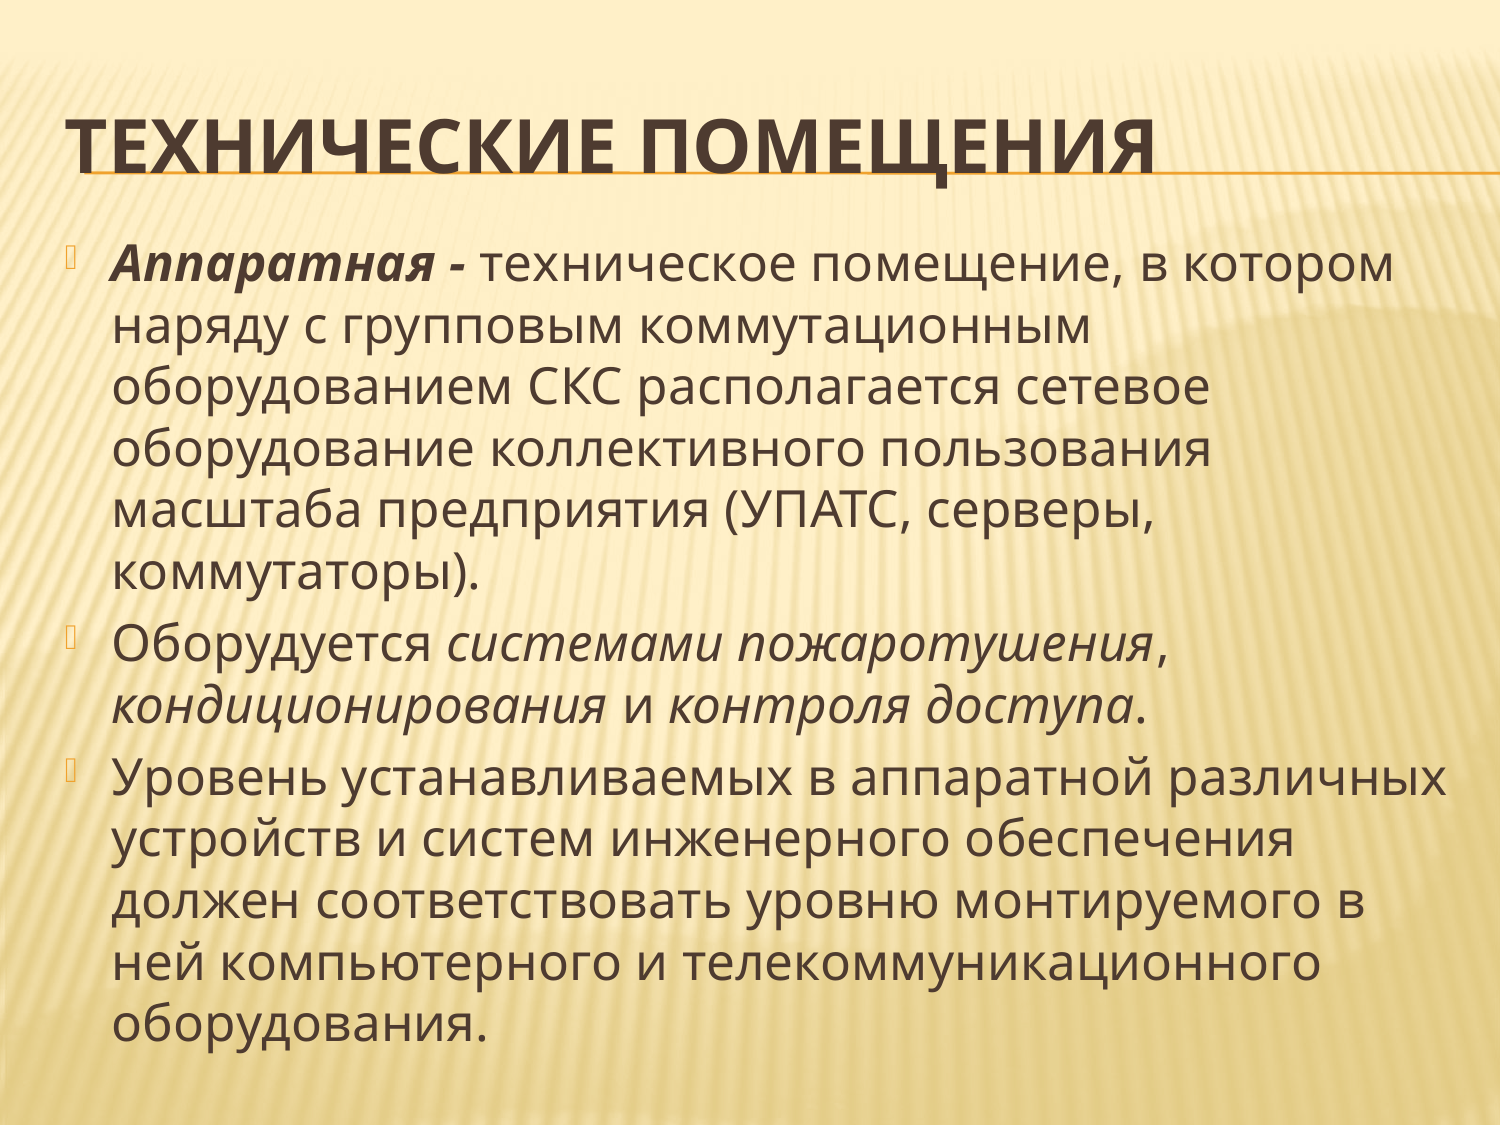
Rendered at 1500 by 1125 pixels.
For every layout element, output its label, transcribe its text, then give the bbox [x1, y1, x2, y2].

title Технические помещения [50, 75, 1475, 213]
list Аппаратная - техническое помещение, в котором наряду с групповым коммутационным оборудованием СКС располагается сетевое оборудование коллективного пользования масштаба предприятия (УПАТС, серверы, коммутаторы). Оборудуется системами пожаротушения, кондиционирования и контроля доступа. Уровень устанавливаемых в аппаратной различных устройств и систем инженерного обеспечения должен соответствовать уровню монтируемого в ней компьютерного и телекоммуникационного оборудования. [50, 222, 1475, 1079]
